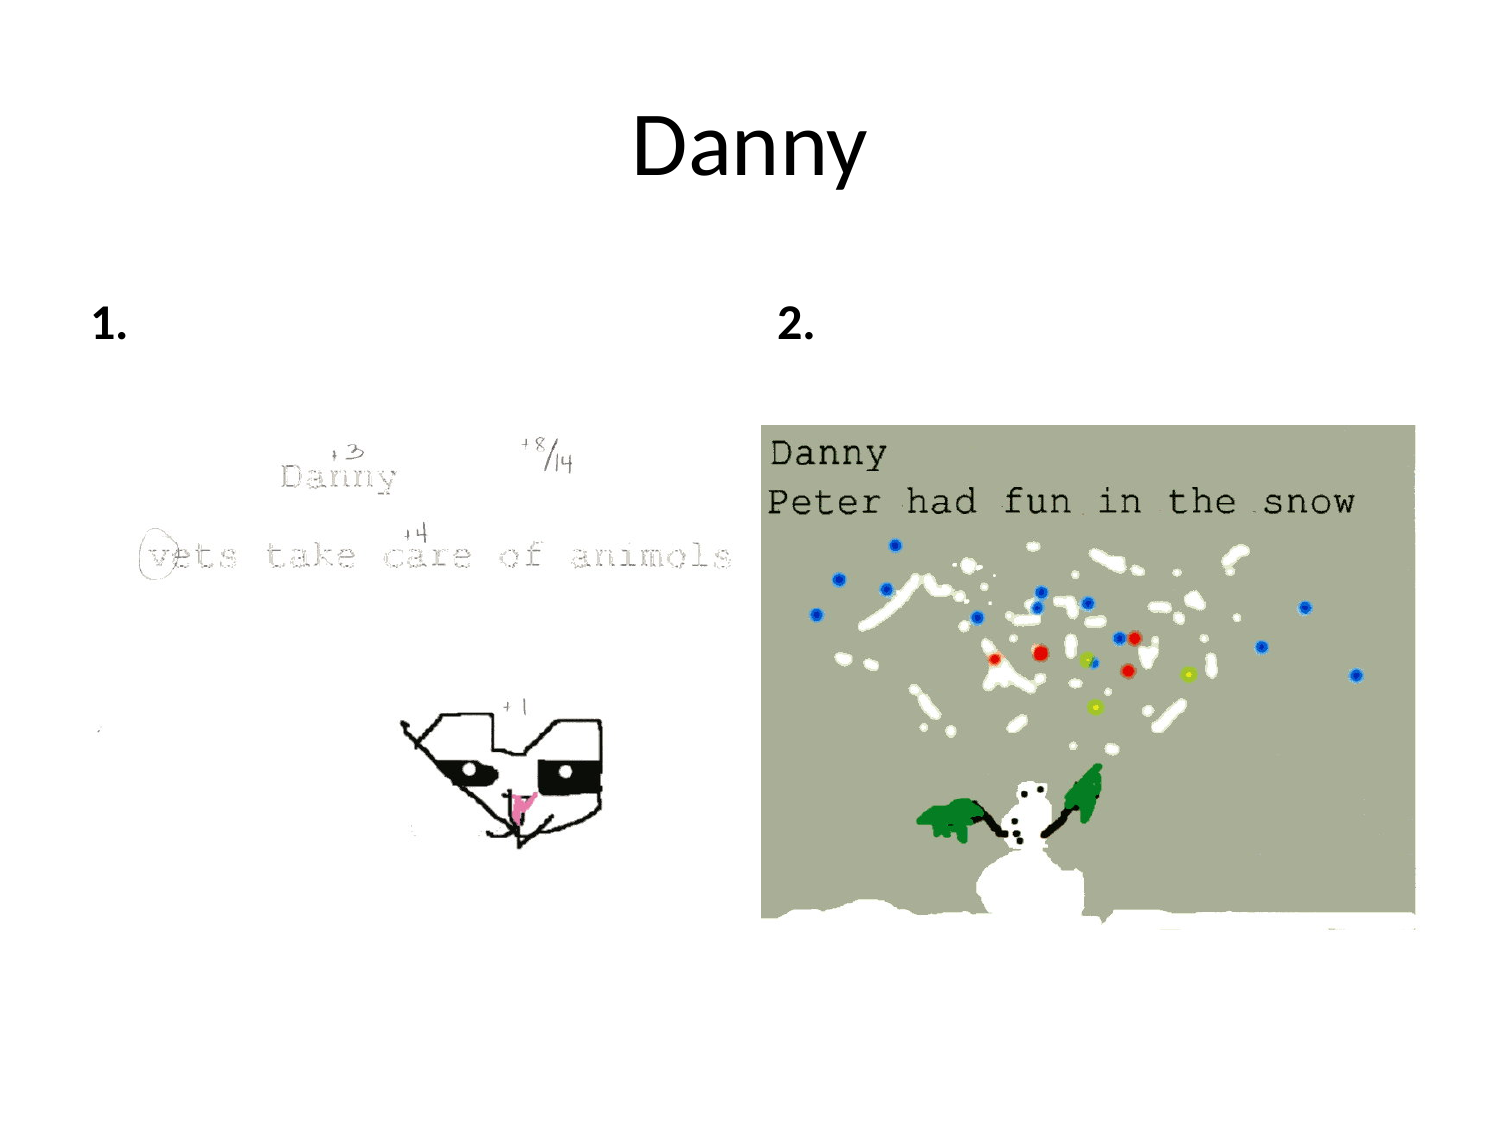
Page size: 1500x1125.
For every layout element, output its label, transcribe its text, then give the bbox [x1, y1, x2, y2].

list 1. [75, 251, 738, 357]
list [761, 425, 1426, 936]
title Danny [75, 45, 1425, 233]
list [74, 425, 738, 936]
list 2. [761, 251, 1425, 357]
